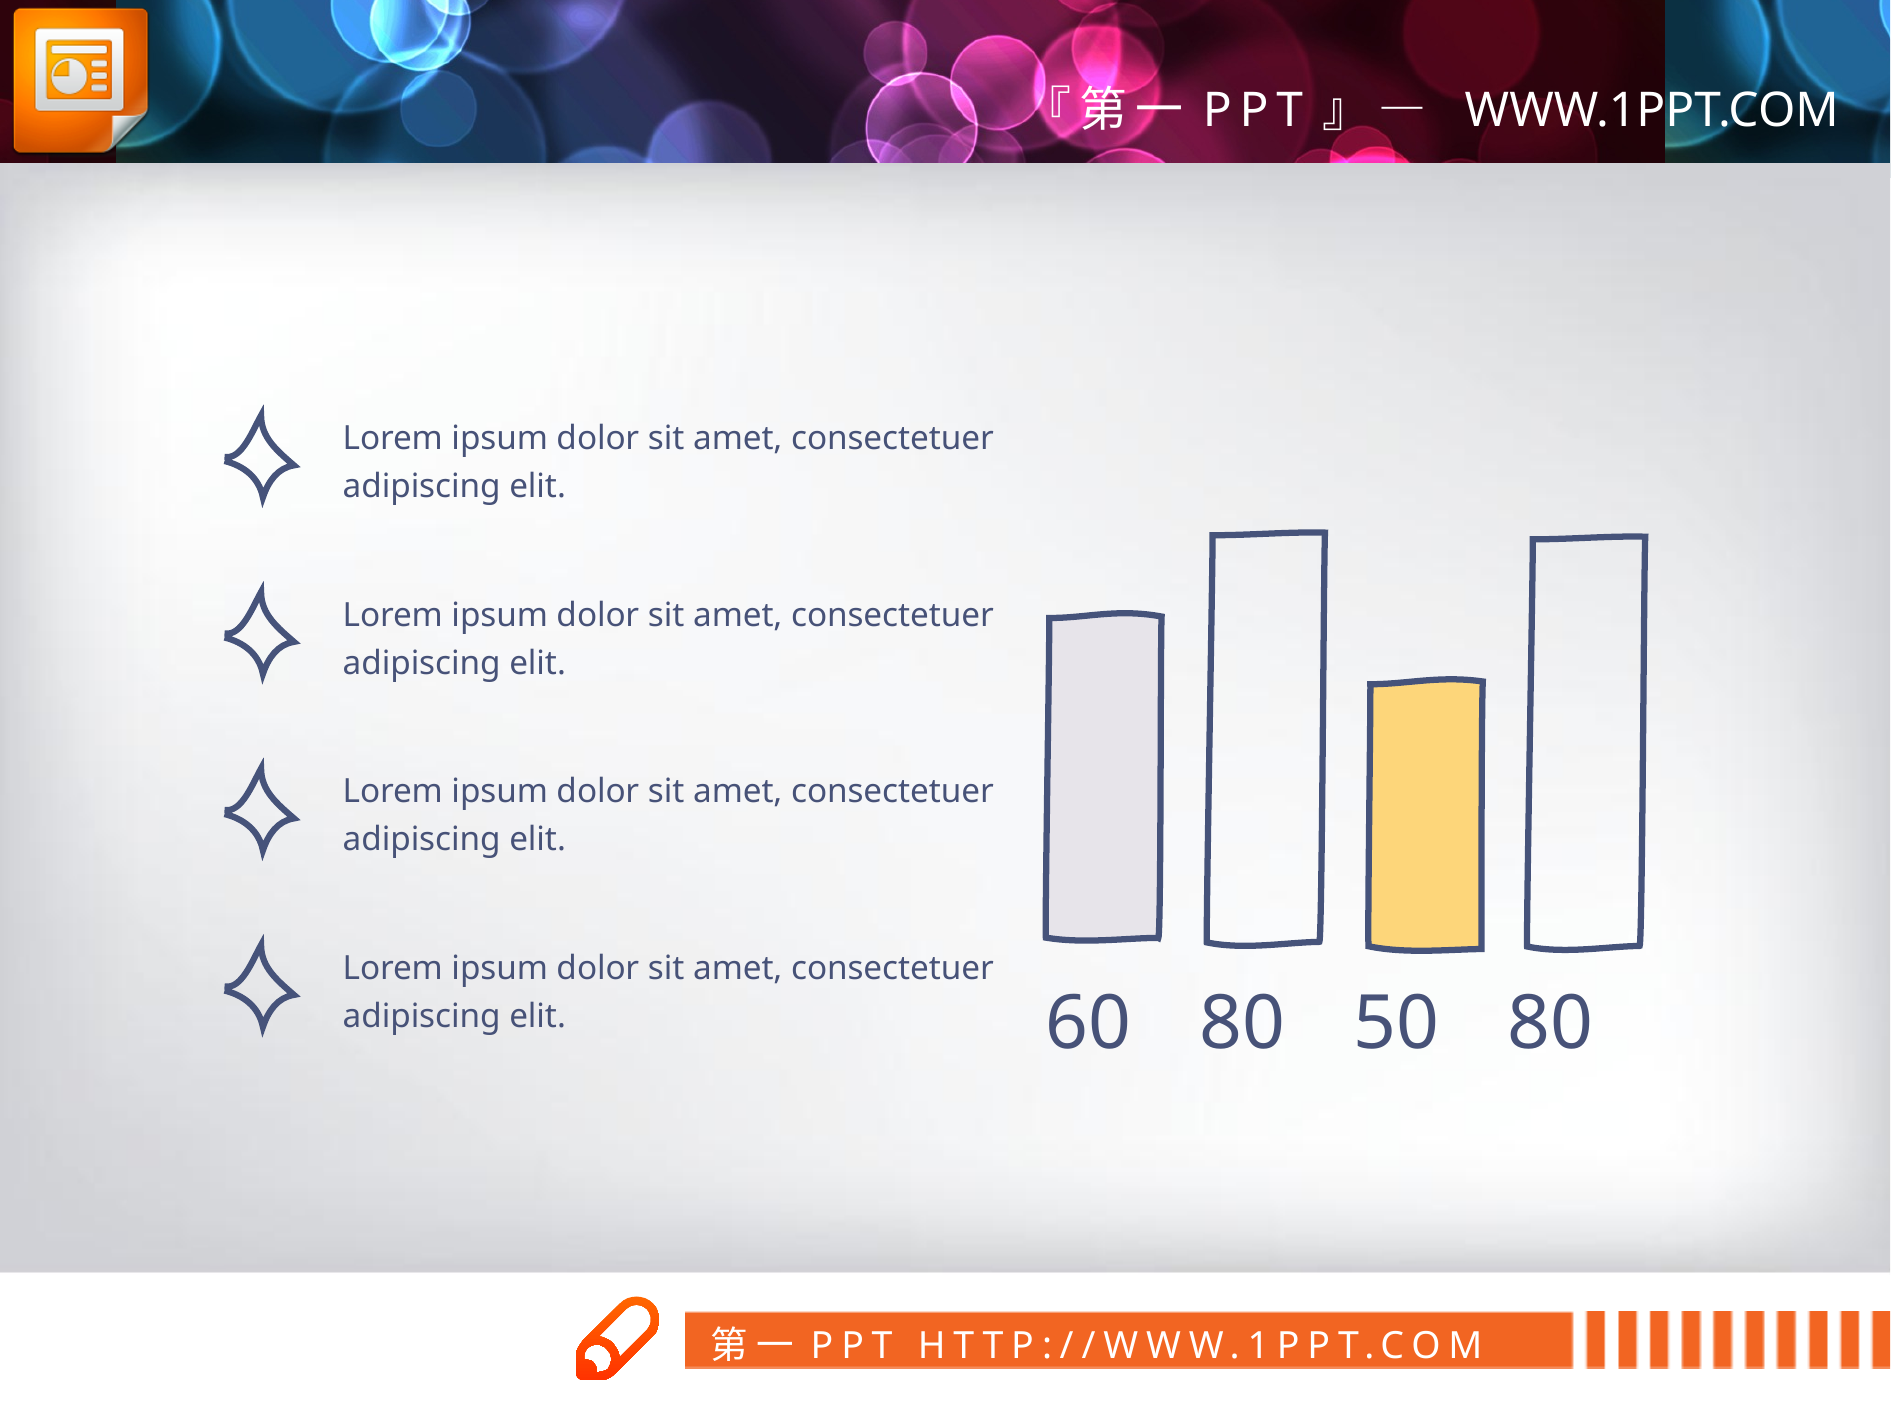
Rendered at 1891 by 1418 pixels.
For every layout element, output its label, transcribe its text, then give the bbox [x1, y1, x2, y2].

text_box 60 [1039, 949, 1169, 1071]
text_box Lorem ipsum dolor sit amet, consectetuer adipiscing elit. [336, 755, 1060, 864]
text_box [1206, 532, 1326, 946]
text_box Lorem ipsum dolor sit amet, consectetuer adipiscing elit. [336, 578, 1060, 687]
text_box [1527, 536, 1646, 949]
text_box 80 [1193, 949, 1323, 1071]
text_box [1368, 679, 1483, 950]
text_box [224, 592, 294, 674]
text_box [1045, 613, 1162, 941]
text_box [224, 415, 294, 498]
text_box 80 [1501, 949, 1631, 1071]
text_box [224, 768, 294, 851]
picture [0, 0, 1891, 1275]
text_box Lorem ipsum dolor sit amet, consectetuer adipiscing elit. [336, 402, 1060, 511]
text_box Lorem ipsum dolor sit amet, consectetuer adipiscing elit. [336, 931, 1060, 1041]
text_box [224, 945, 294, 1027]
text_box 50 [1347, 949, 1477, 1071]
picture [685, 1311, 1891, 1369]
